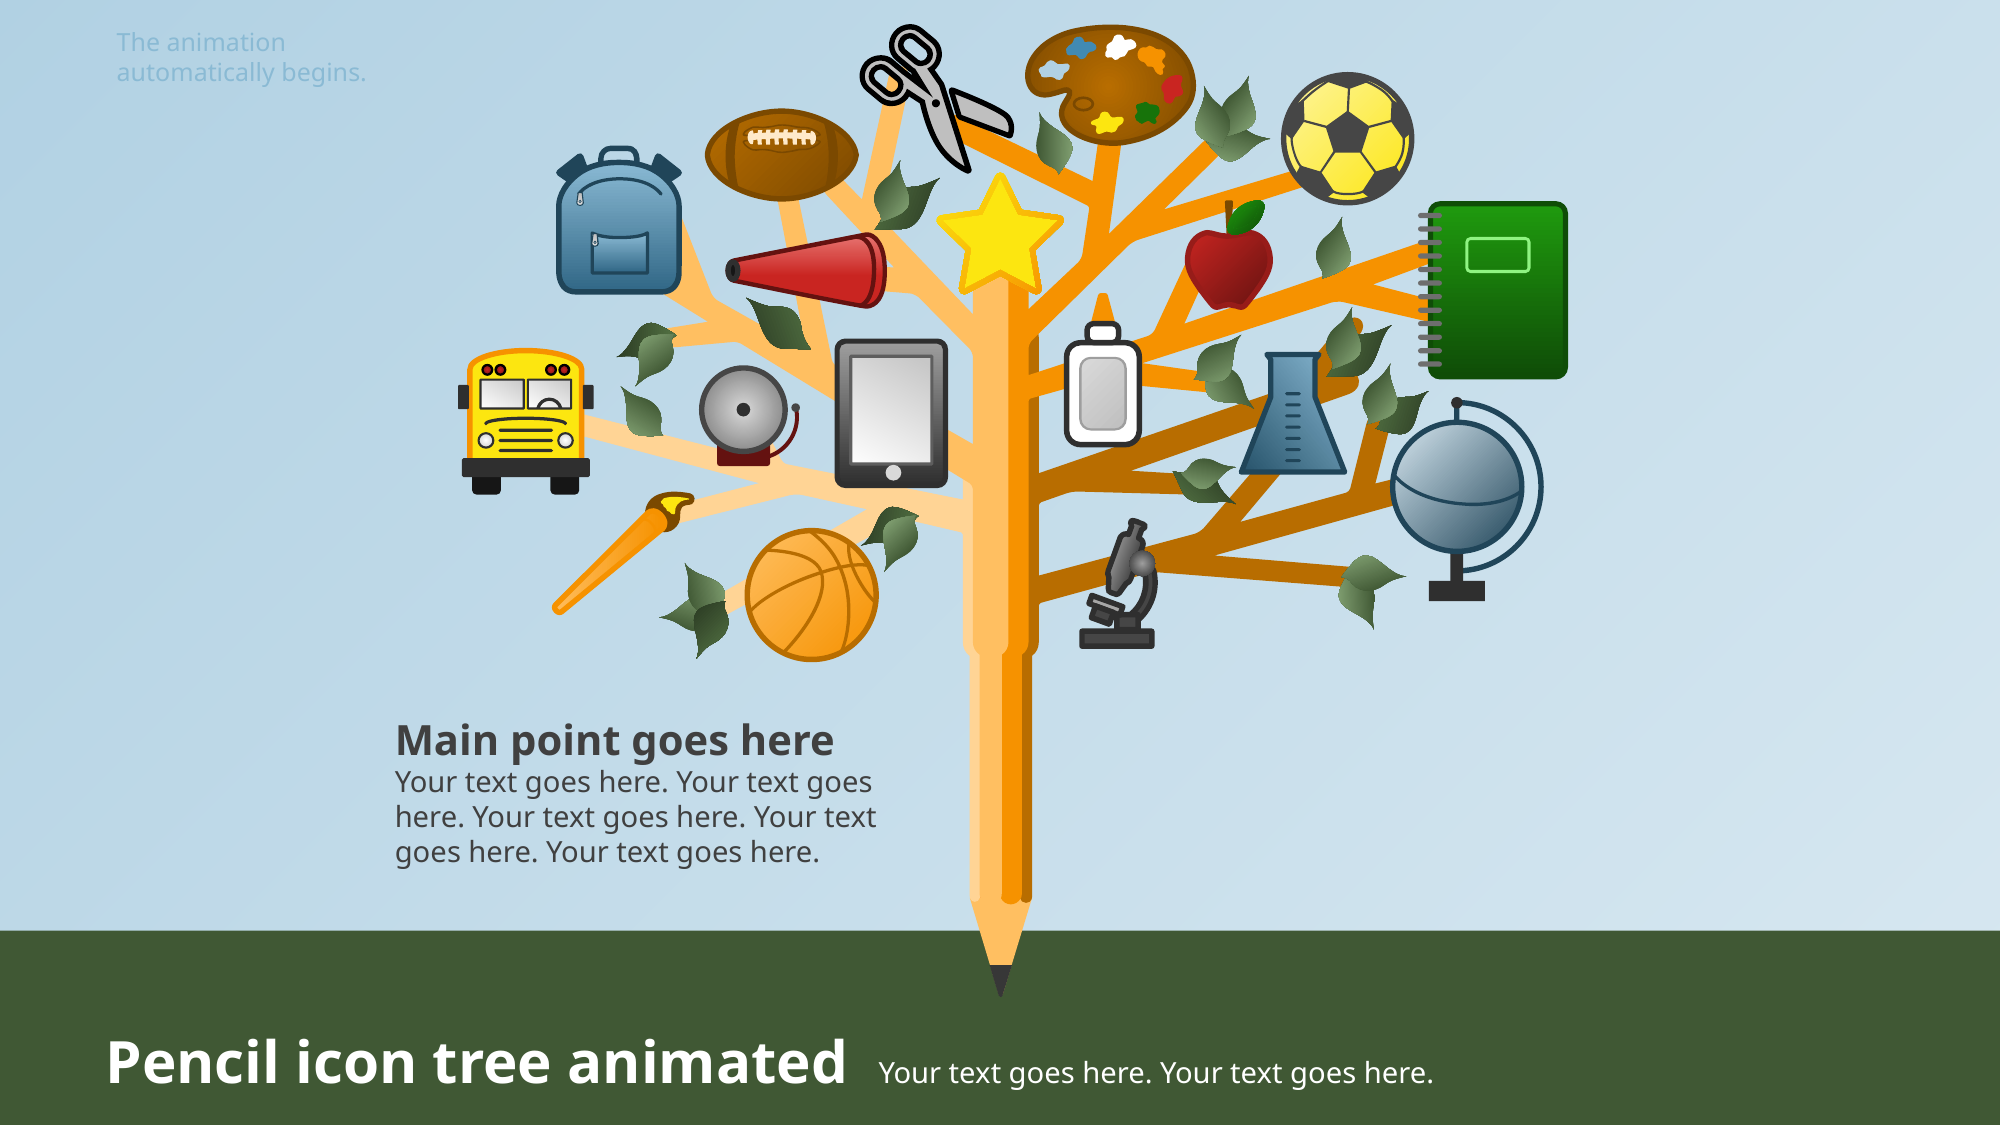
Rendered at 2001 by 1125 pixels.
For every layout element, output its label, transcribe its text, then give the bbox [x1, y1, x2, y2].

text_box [602, 460, 641, 643]
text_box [532, 60, 1463, 997]
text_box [458, 347, 594, 495]
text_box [1022, 24, 1198, 148]
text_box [744, 527, 879, 663]
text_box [1390, 396, 1544, 602]
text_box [1280, 71, 1415, 206]
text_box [1417, 201, 1569, 380]
text_box [0, 929, 2000, 1125]
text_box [936, 172, 1065, 295]
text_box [857, 24, 1018, 174]
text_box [1238, 351, 1348, 475]
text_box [1063, 293, 1142, 448]
text_box The animation automatically begins. [101, 19, 480, 94]
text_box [698, 365, 804, 466]
text_box Pencil icon tree animated Your text goes here. Your text goes here. [91, 1017, 1457, 1103]
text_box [555, 145, 683, 295]
text_box Main point goes here Your text goes here. Your text goes here. Your text goes here. Your text goes here. Your text goes here. [380, 706, 532, 877]
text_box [704, 108, 859, 202]
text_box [1079, 517, 1162, 649]
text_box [725, 232, 887, 309]
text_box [834, 338, 949, 489]
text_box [1183, 200, 1275, 310]
